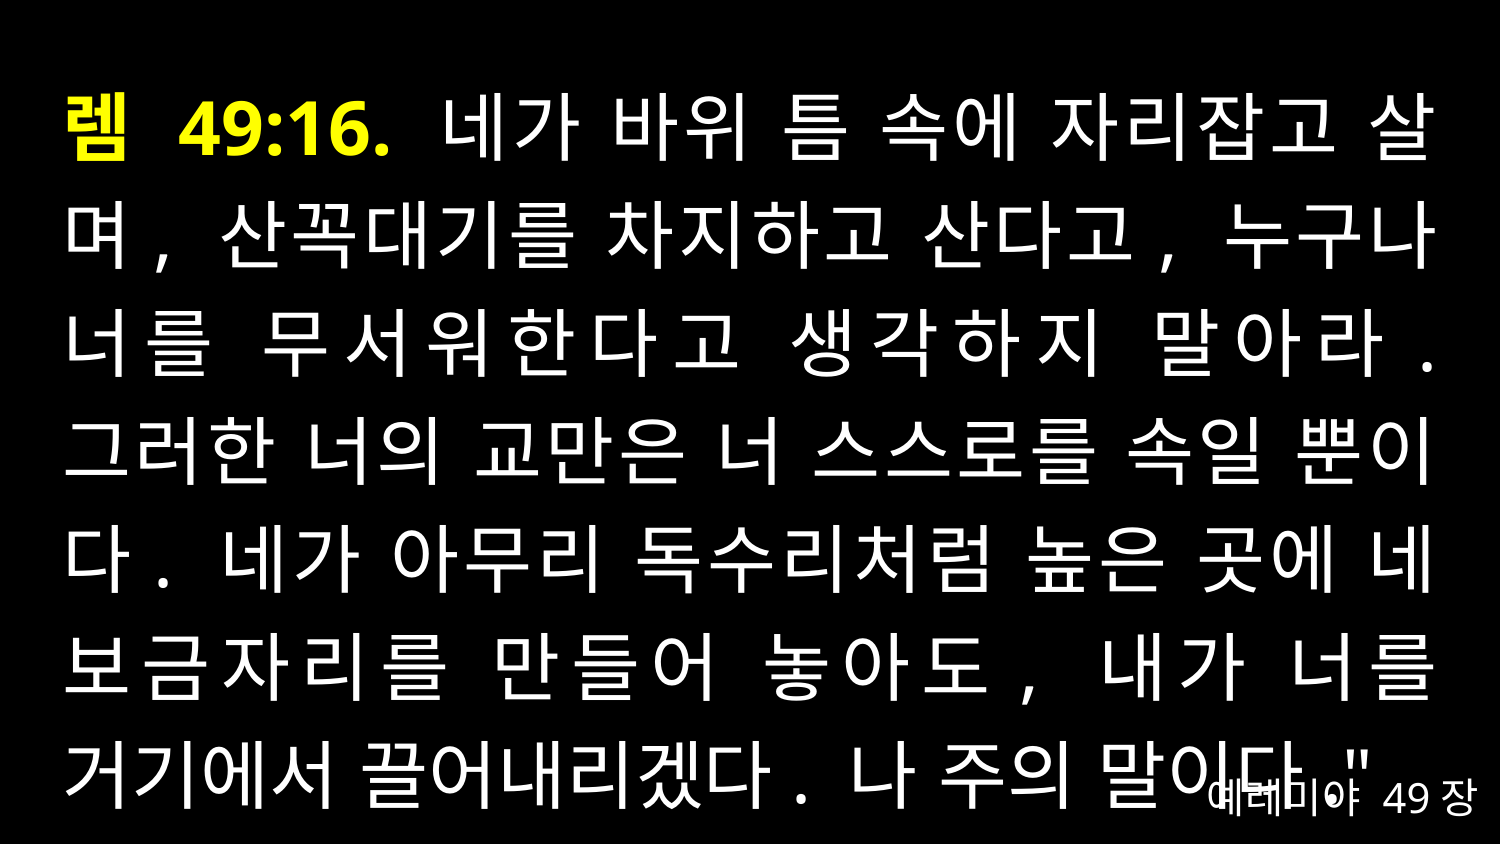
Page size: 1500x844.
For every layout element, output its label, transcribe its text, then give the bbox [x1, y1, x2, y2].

subtitle 예레미야 49장 [916, 770, 1500, 844]
title 렘 49:16. 네가 바위 틈 속에 자리잡고 살며, 산꼭대기를 차지하고 산다고, 누구나 너를 무서워한다고 생각하지 말아라. 그러한 너의 교만은 너 스스로를 속일 뿐이다. 네가 아무리 독수리처럼 높은 곳에 네 보금자리를 만들어 놓아도, 내가 너를 거기에서 끌어내리겠다. 나 주의 말이다." [0, 0, 1500, 844]
